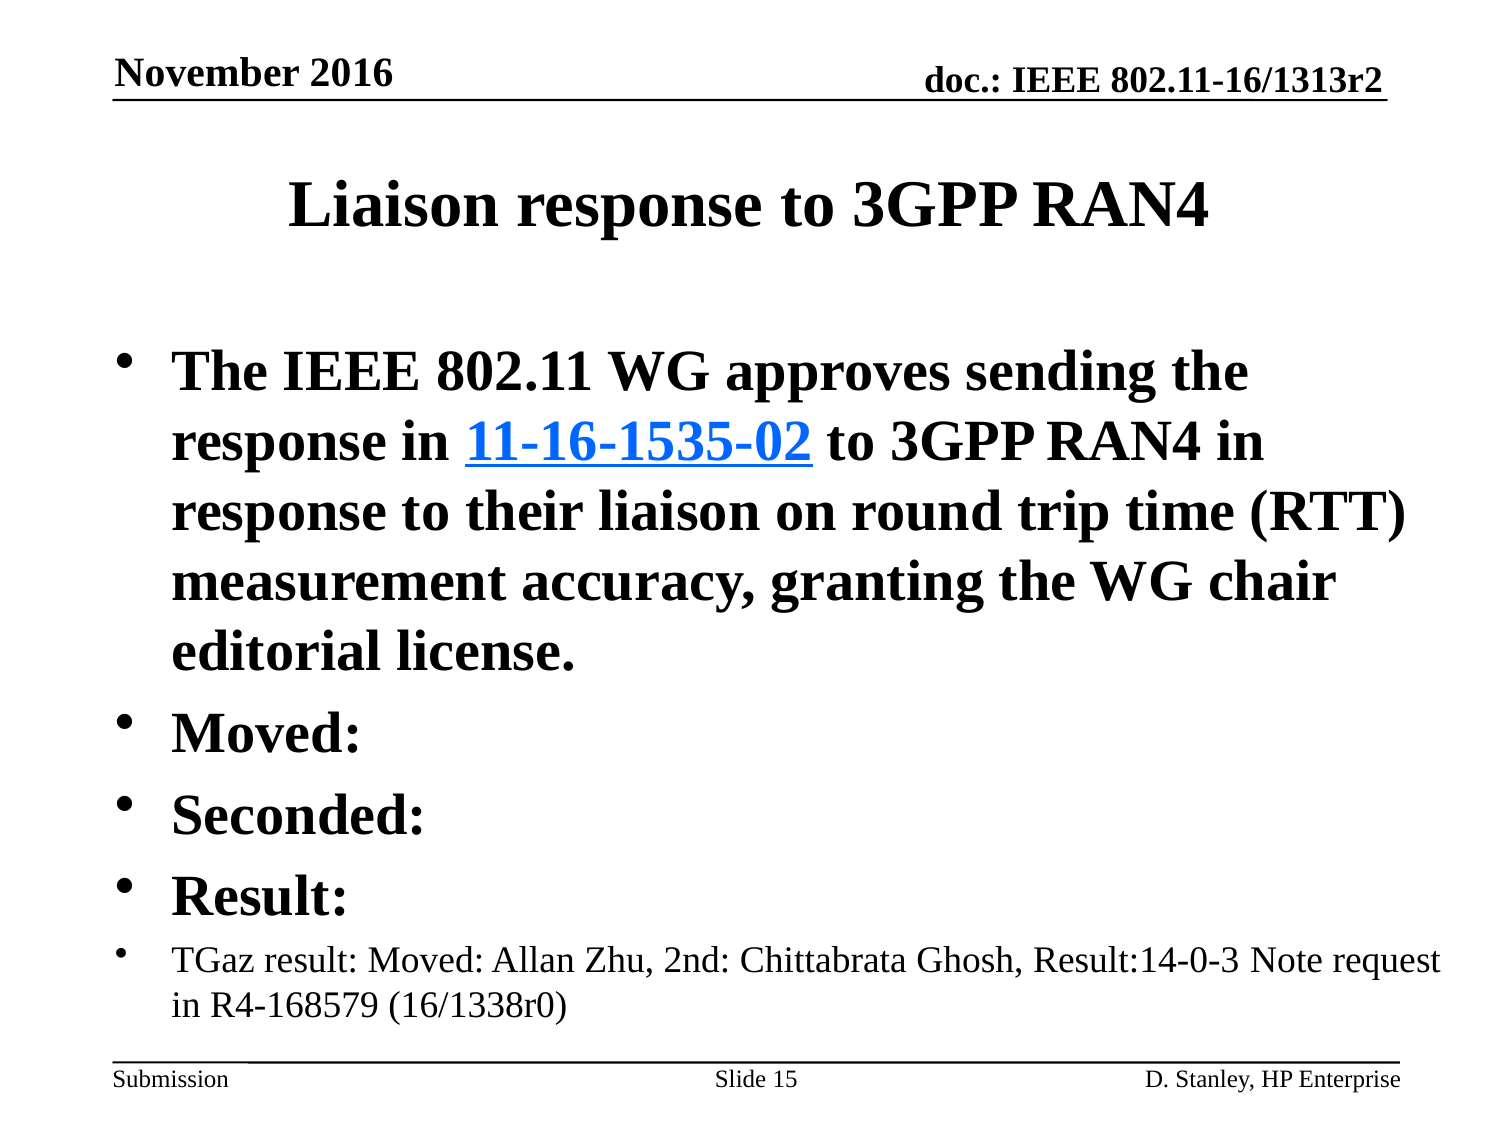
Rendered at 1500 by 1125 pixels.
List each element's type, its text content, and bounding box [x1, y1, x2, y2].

title Liaison response to 3GPP RAN4 [112, 112, 1388, 288]
footer D. Stanley, HP Enterprise [878, 1061, 1402, 1093]
list The IEEE 802.11 WG approves sending the response in 11-16-1535-02 to 3GPP RAN4 in response to their liaison on round trip time (RTT) measurement accuracy, granting the WG chair editorial license. Moved: Seconded: Result: TGaz result: Moved: Allan Zhu, 2nd: Chittabrata Ghosh, Result:14-0-3 Note request in R4-168579 (16/1338r0) [99, 324, 1463, 1050]
slide_number Slide 15 [712, 1061, 800, 1093]
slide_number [114, 49, 423, 95]
